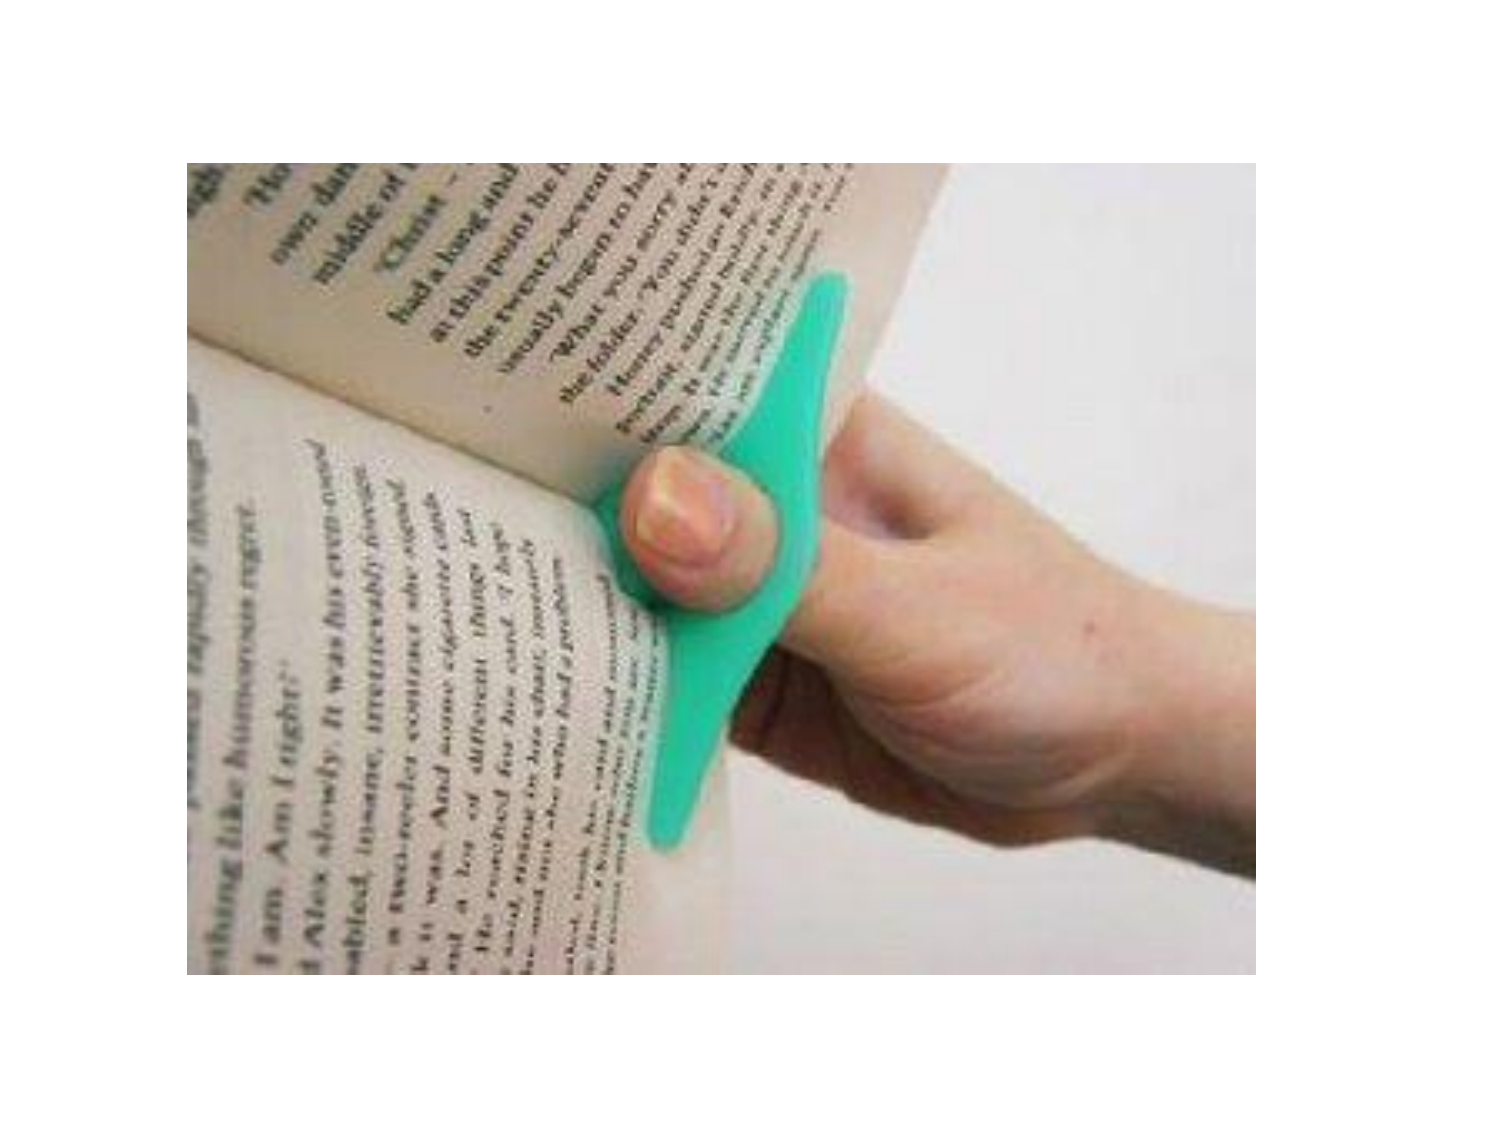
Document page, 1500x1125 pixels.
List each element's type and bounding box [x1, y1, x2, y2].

picture [187, 163, 1256, 975]
